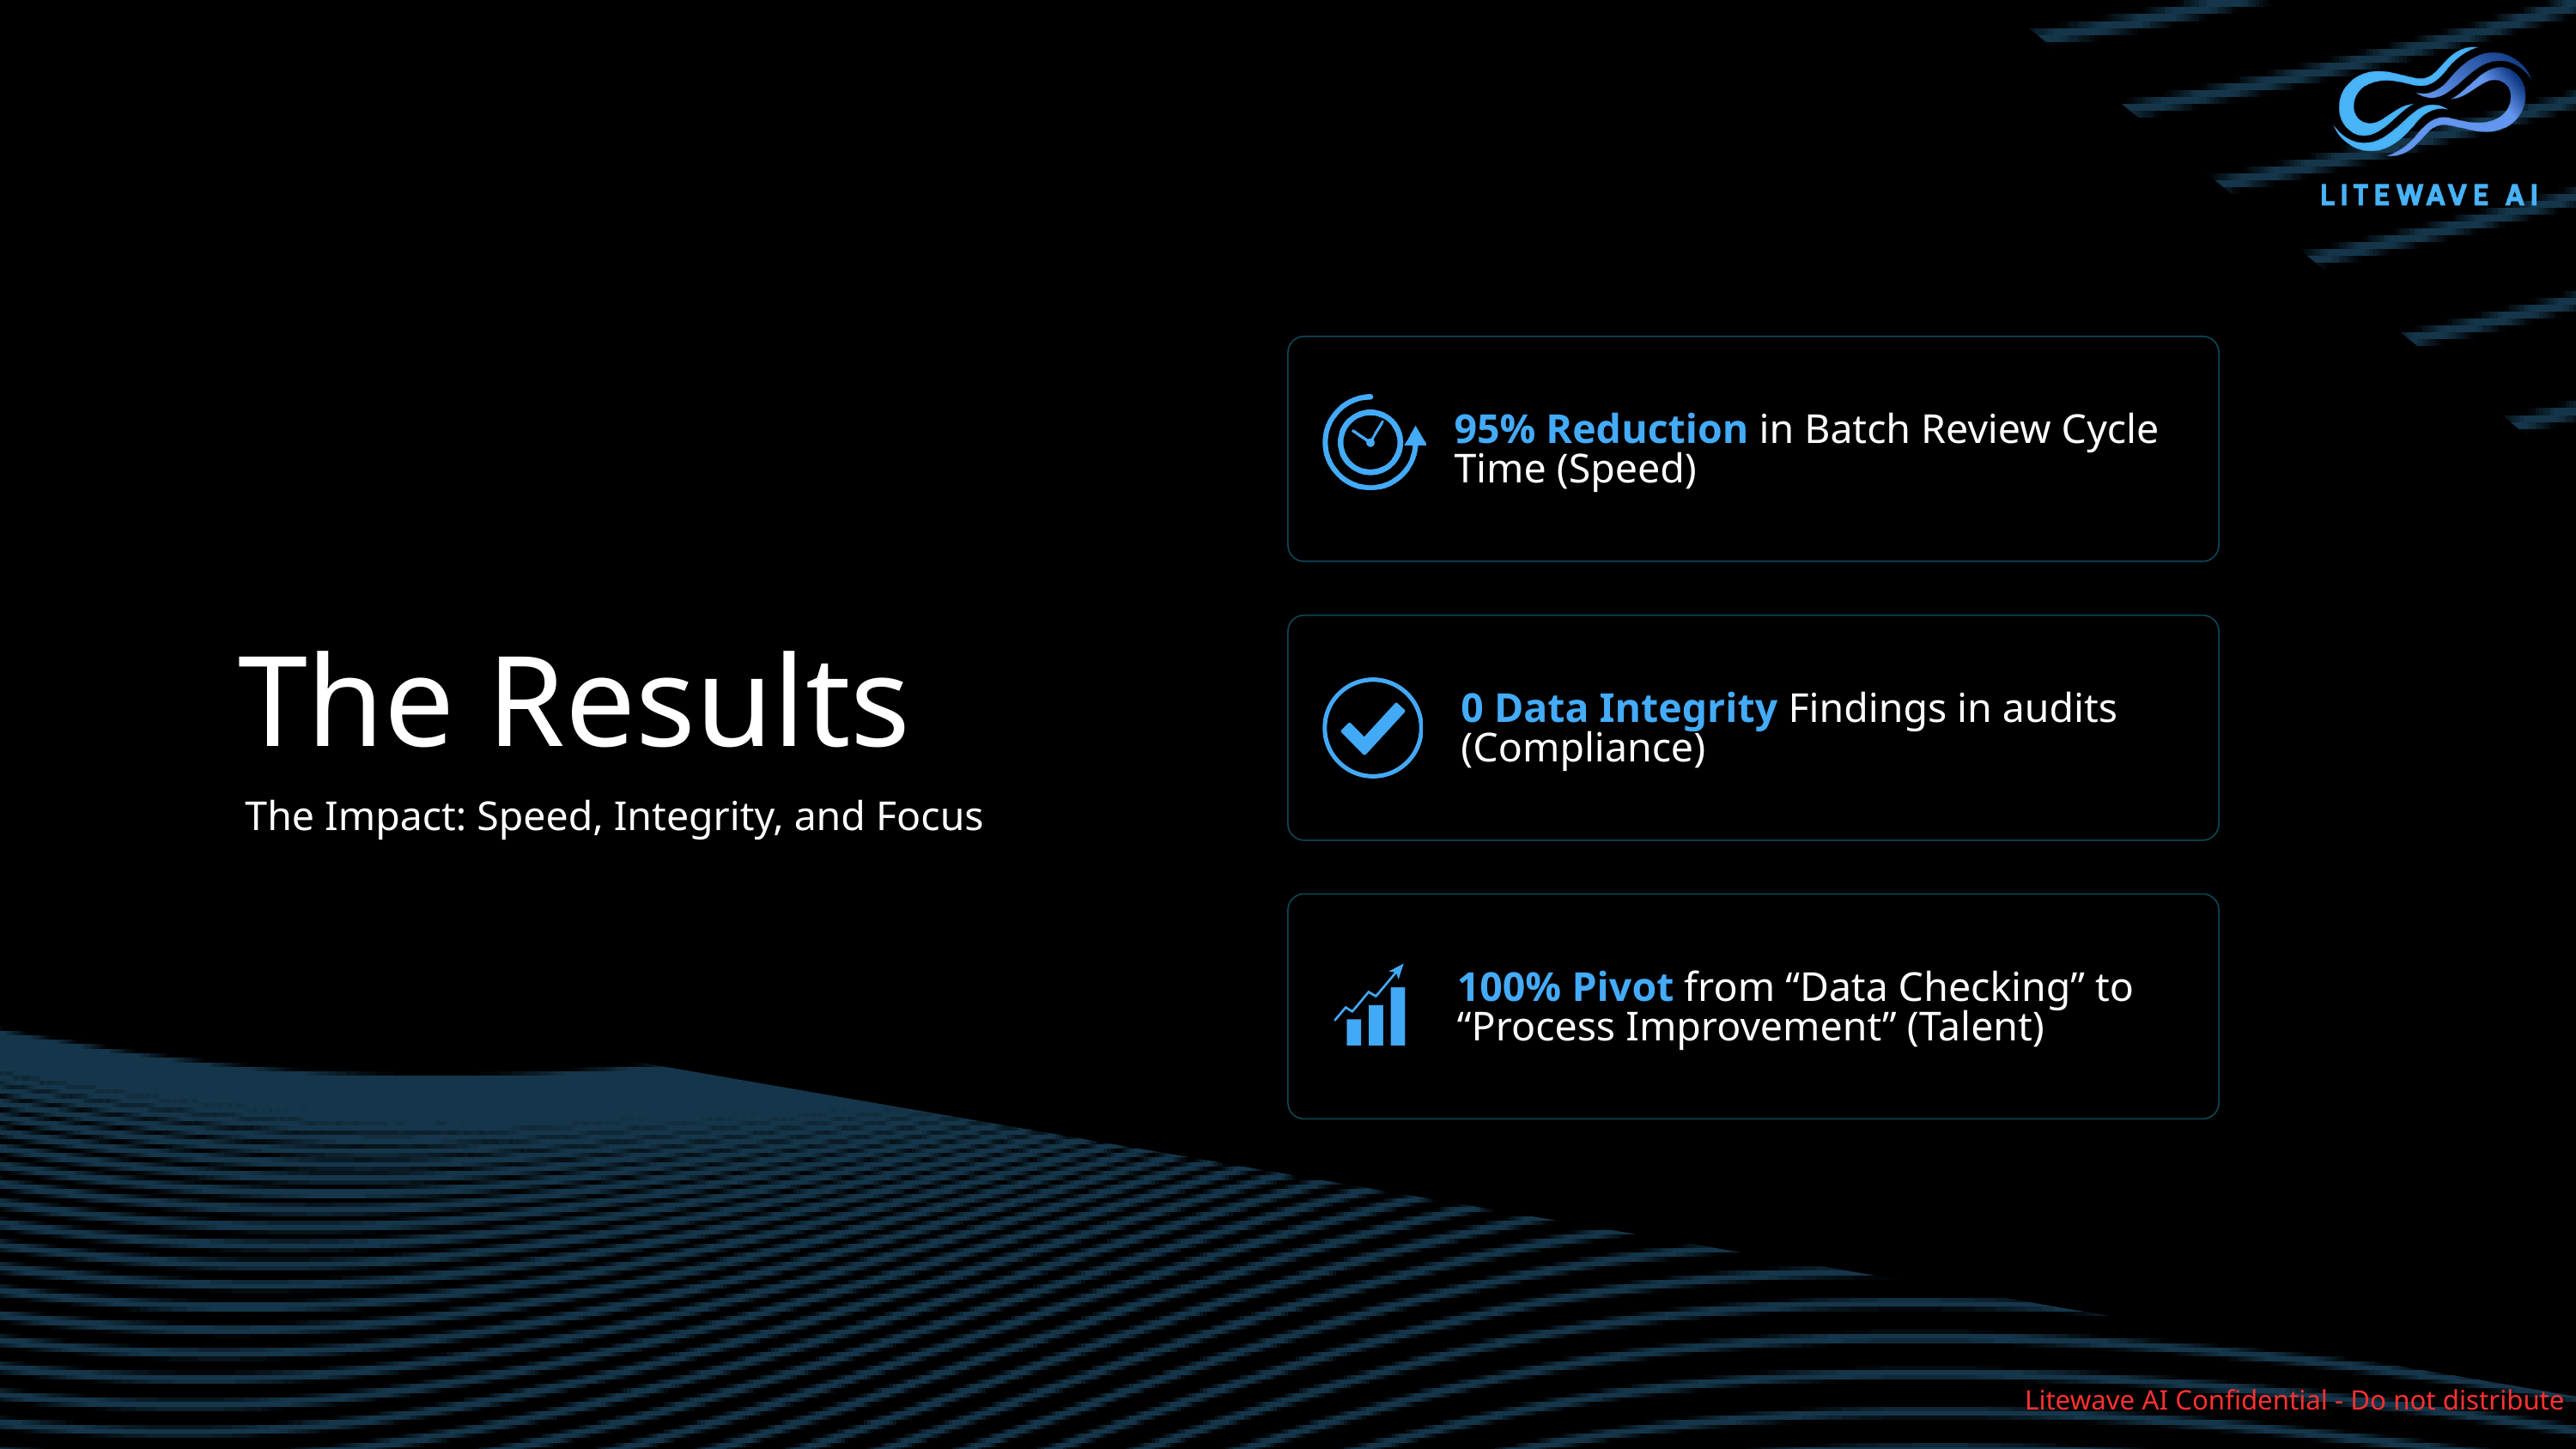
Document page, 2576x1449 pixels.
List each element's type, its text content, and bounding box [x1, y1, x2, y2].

text_box [0, 952, 2576, 1449]
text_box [1287, 615, 2220, 841]
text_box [1287, 894, 2220, 1119]
text_box Litewave AI Confidential - Do not distribute [1826, 1378, 2566, 1416]
text_box [1994, 0, 2576, 476]
text_box The Results [238, 596, 1066, 772]
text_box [1287, 336, 2220, 562]
text_box The Impact: Speed, Integrity, and Focus [245, 803, 1003, 840]
text_box [2321, 0, 2542, 215]
